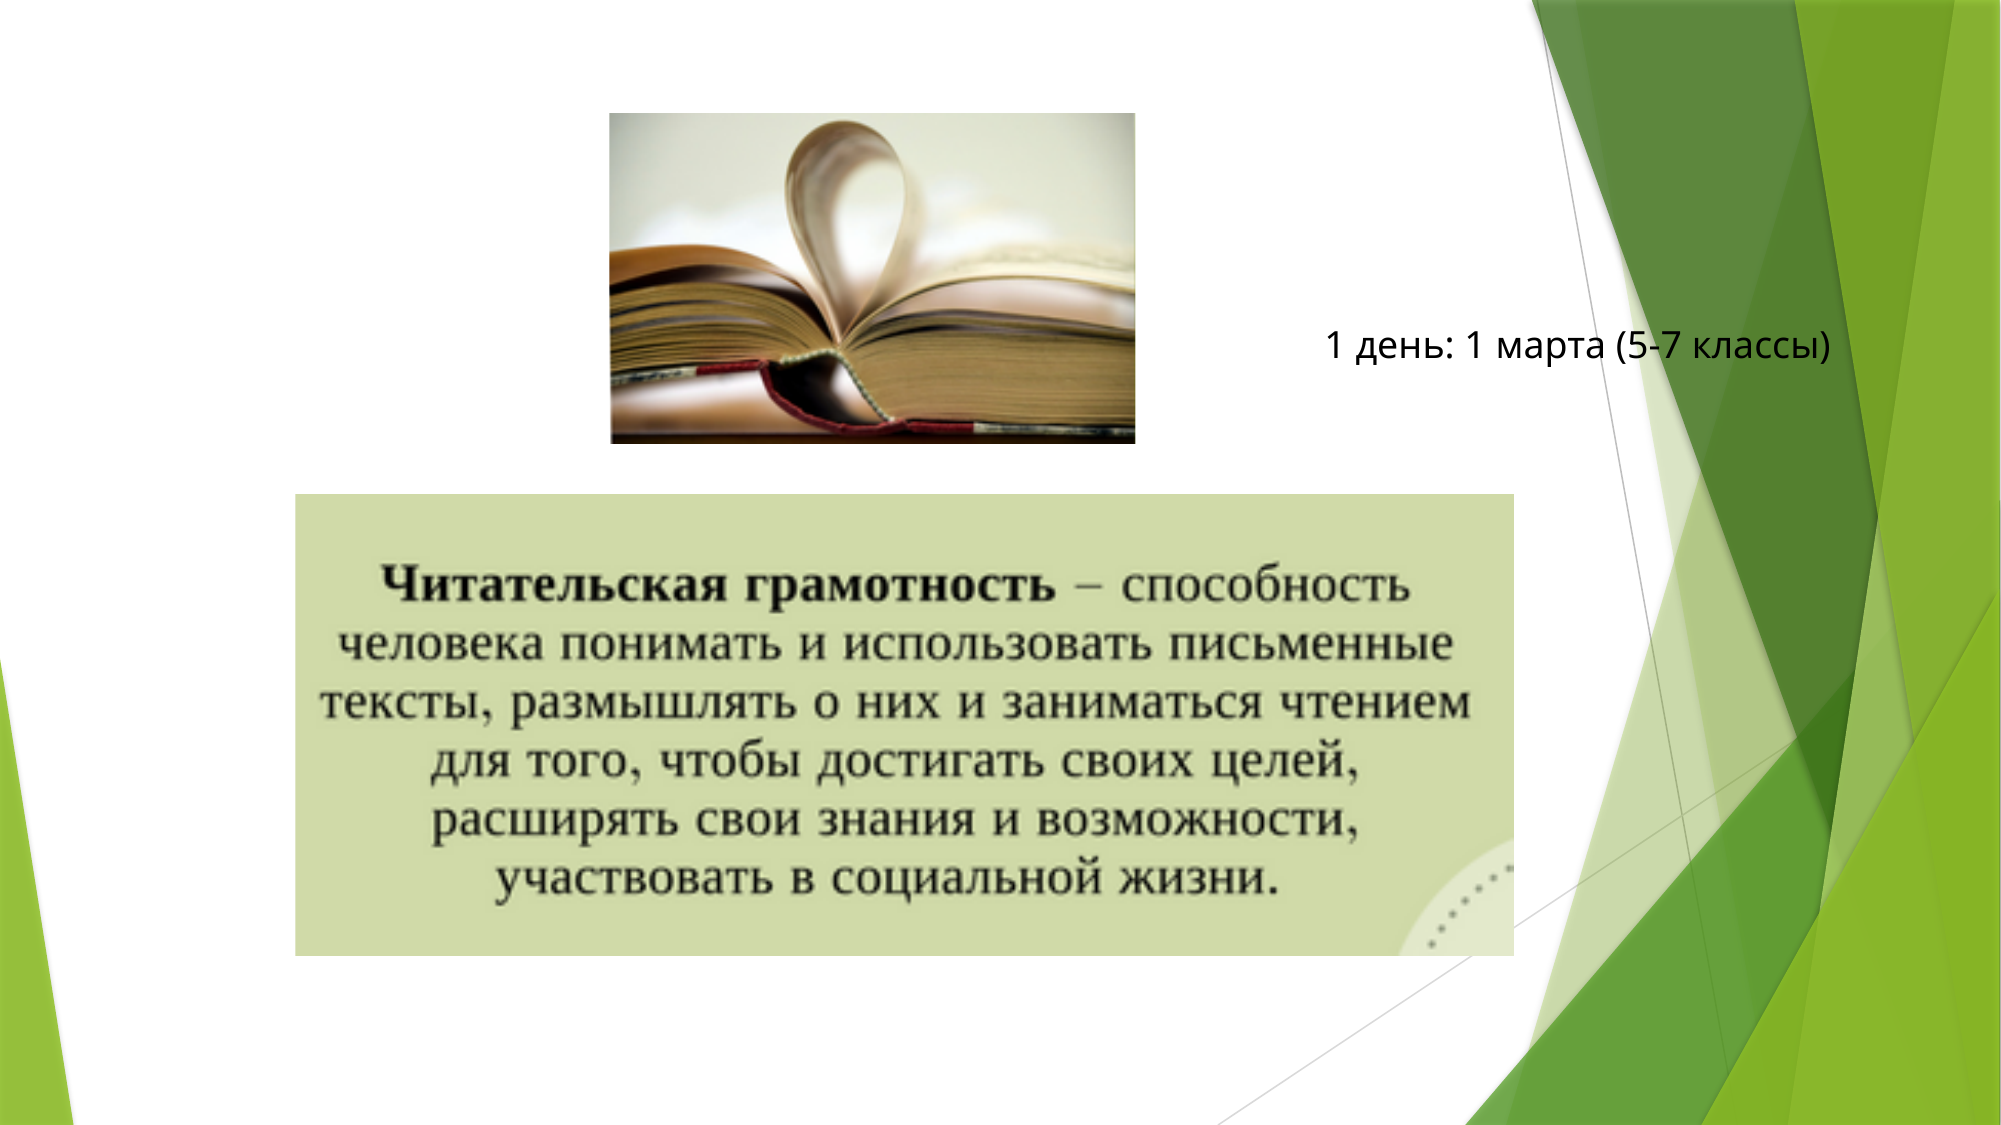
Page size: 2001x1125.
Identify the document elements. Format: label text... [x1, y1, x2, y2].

picture [294, 493, 1515, 956]
picture [608, 113, 1136, 444]
text_box 1 день: 1 марта (5-7 классы) [1309, 313, 1846, 374]
